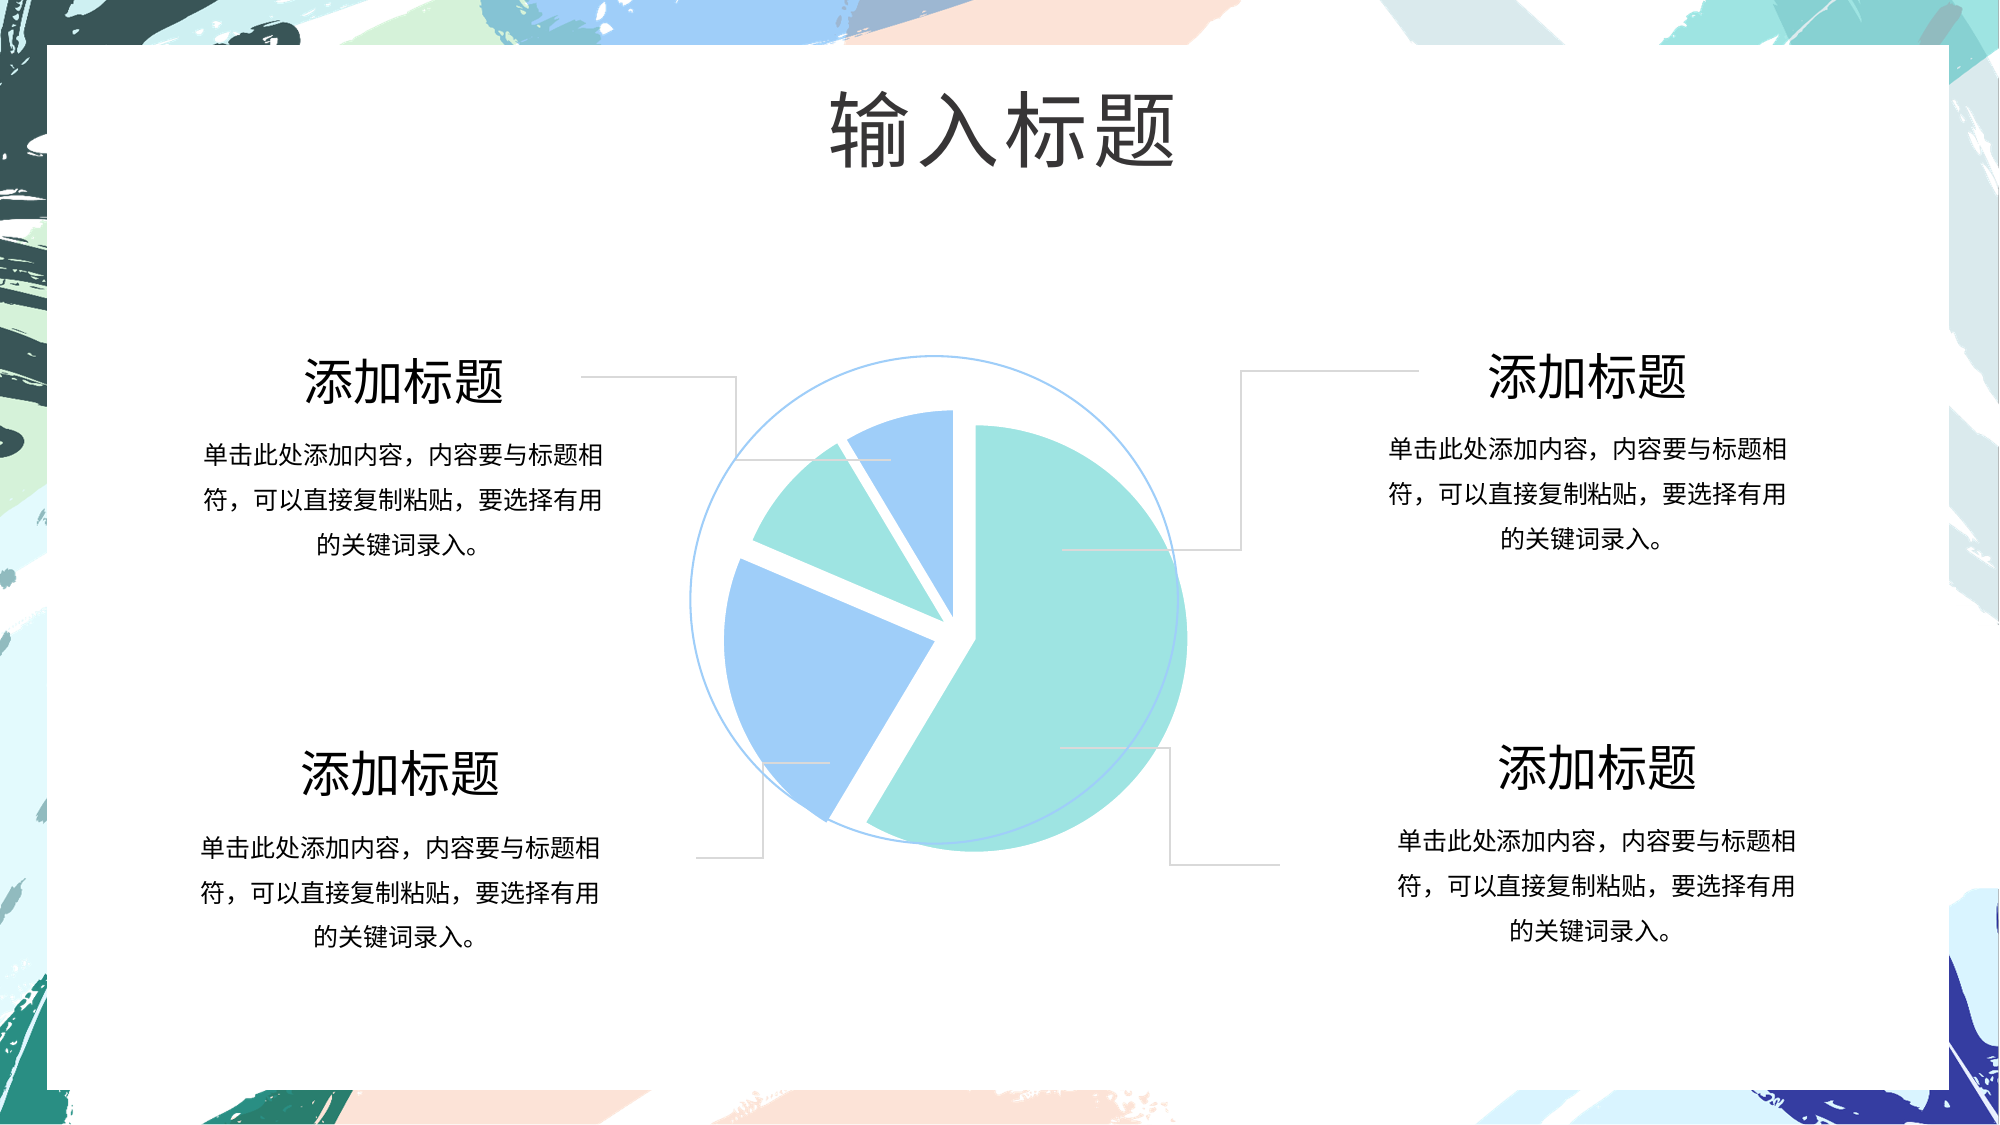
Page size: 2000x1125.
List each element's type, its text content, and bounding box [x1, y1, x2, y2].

text_box 添加标题 [266, 734, 536, 809]
text_box 单击此处添加内容，内容要与标题相符，可以直接复制粘贴，要选择有用的关键词录入。 [175, 809, 626, 960]
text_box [1060, 747, 1280, 865]
text_box [835, 355, 1055, 387]
text_box 单击此处添加内容，内容要与标题相符，可以直接复制粘贴，要选择有用的关键词录入。 [178, 417, 587, 567]
text_box 单击此处添加内容，内容要与标题相符，可以直接复制粘贴，要选择有用的关键词录入。 [1372, 803, 1823, 953]
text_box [1061, 370, 1420, 550]
text_box 单击此处添加内容，内容要与标题相符，可以直接复制粘贴，要选择有用的关键词录入。 [1363, 411, 1813, 562]
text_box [695, 762, 830, 859]
picture [0, 0, 1999, 1125]
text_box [581, 376, 891, 461]
text_box 添加标题 [1453, 337, 1723, 411]
text_box 输入标题 [757, 71, 1247, 186]
text_box 添加标题 [1462, 729, 1732, 803]
chart [587, 387, 1329, 881]
text_box 添加标题 [269, 343, 539, 417]
